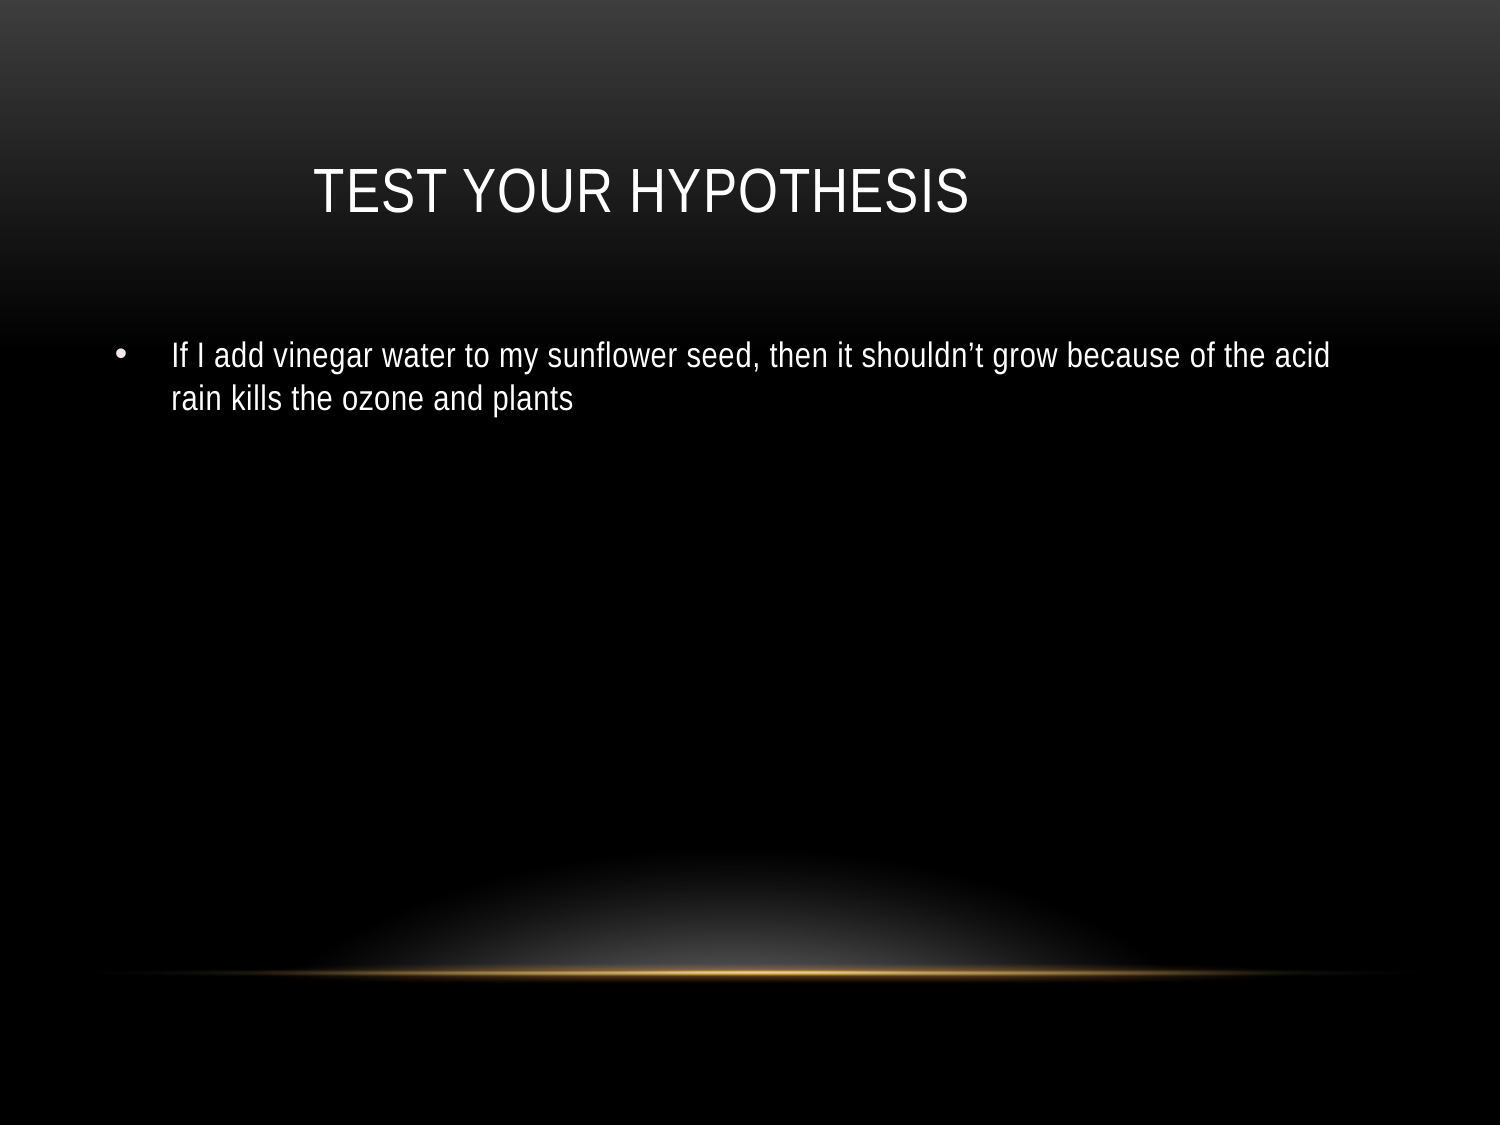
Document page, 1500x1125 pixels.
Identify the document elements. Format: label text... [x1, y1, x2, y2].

title Test Your Hypothesis [99, 45, 1400, 233]
list If I add vinegar water to my sunflower seed, then it shouldn’t grow because of the acid rain kills the ozone and plants [99, 262, 1400, 938]
picture [0, 0, 1500, 1125]
